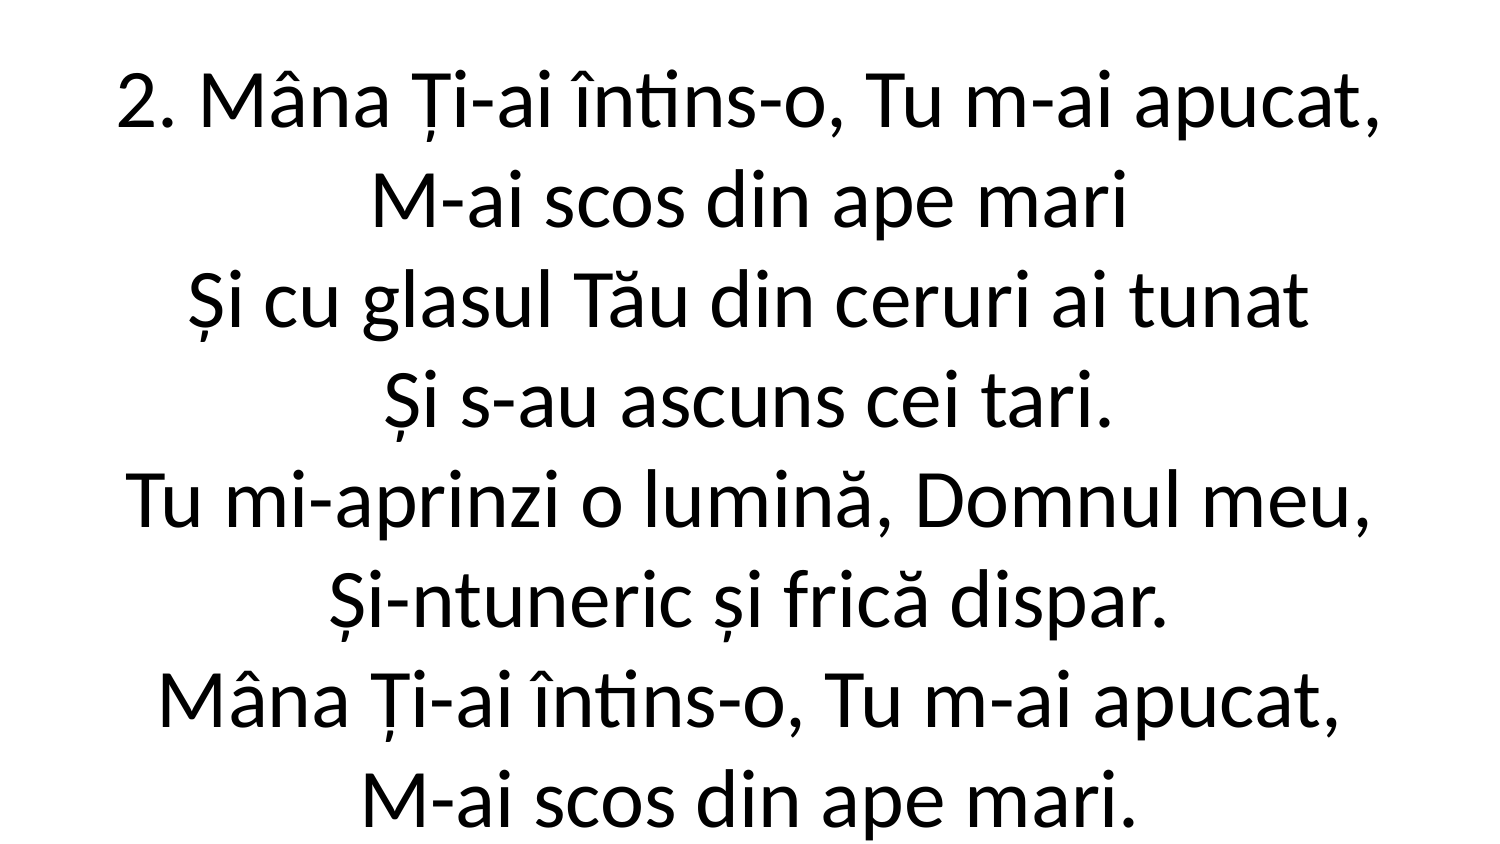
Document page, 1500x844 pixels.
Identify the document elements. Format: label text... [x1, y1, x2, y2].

text_box 2. Mâna Ți-ai întins-o, Tu m-ai apucat, M-ai scos din ape mari Și cu glasul Tău din ceruri ai tunat Și s-au ascuns cei tari. Tu mi-aprinzi o lumină, Domnul meu, Și-ntuneric și frică dispar. Mâna Ți-ai întins-o, Tu m-ai apucat, M-ai scos din ape mari. [101, 0, 1399, 844]
